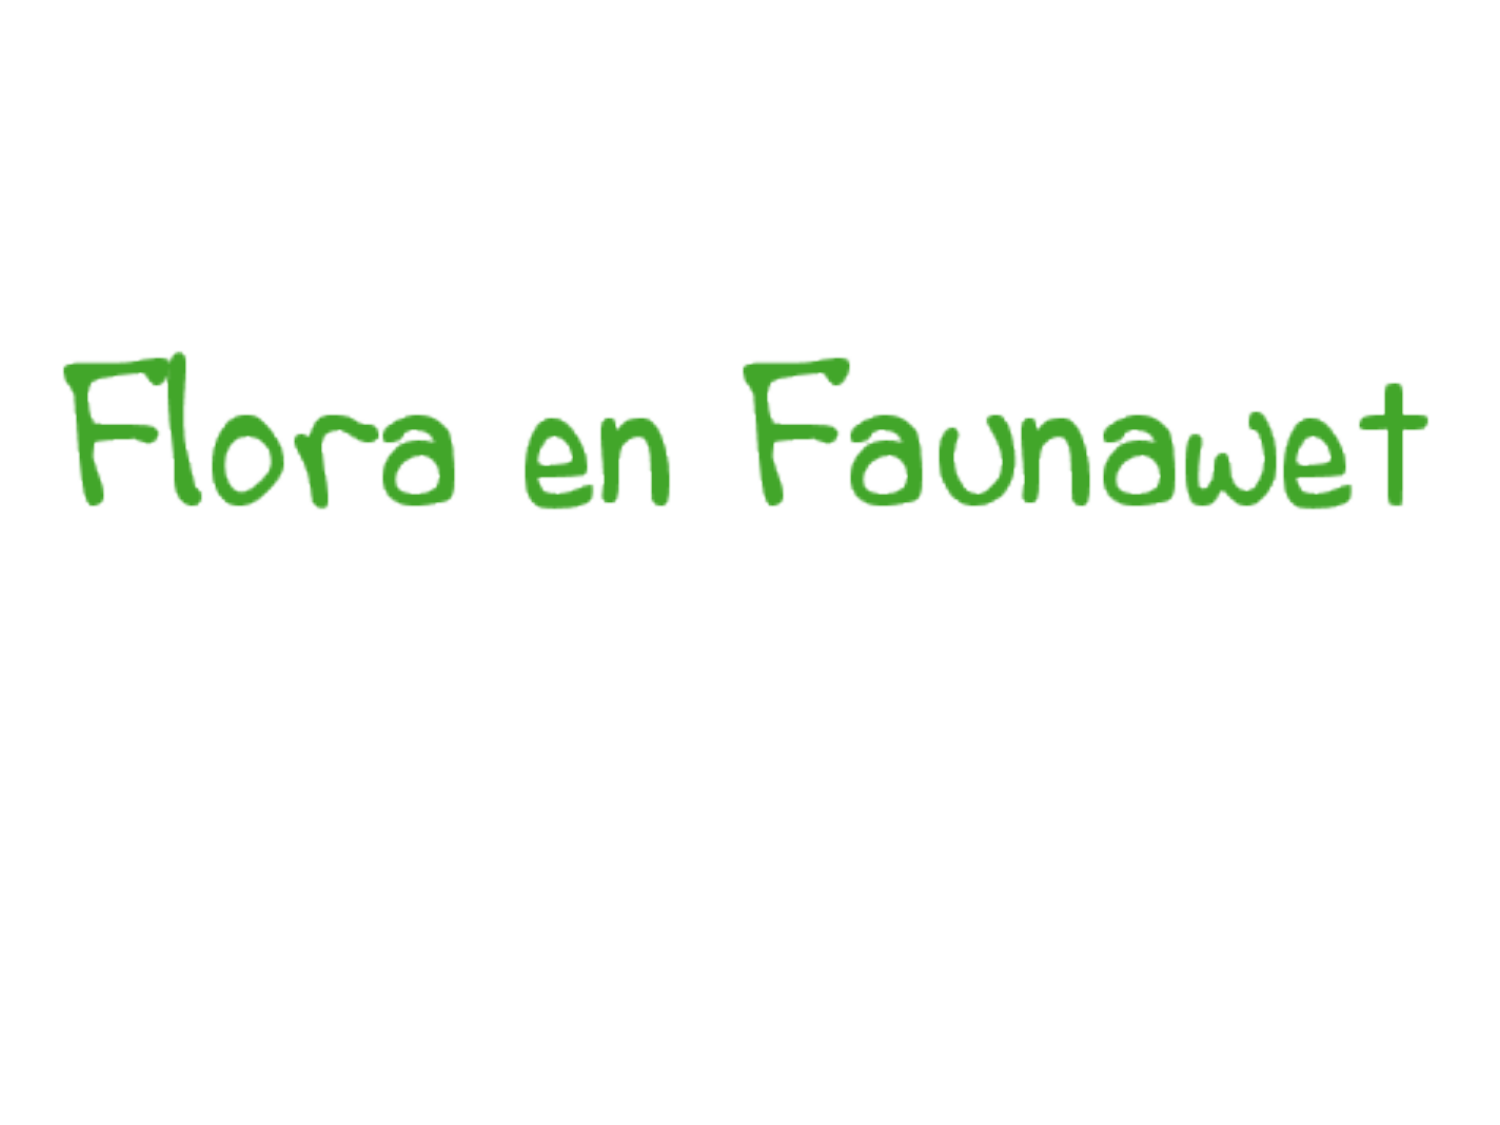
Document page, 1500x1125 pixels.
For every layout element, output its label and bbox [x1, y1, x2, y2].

picture [61, 349, 1458, 670]
